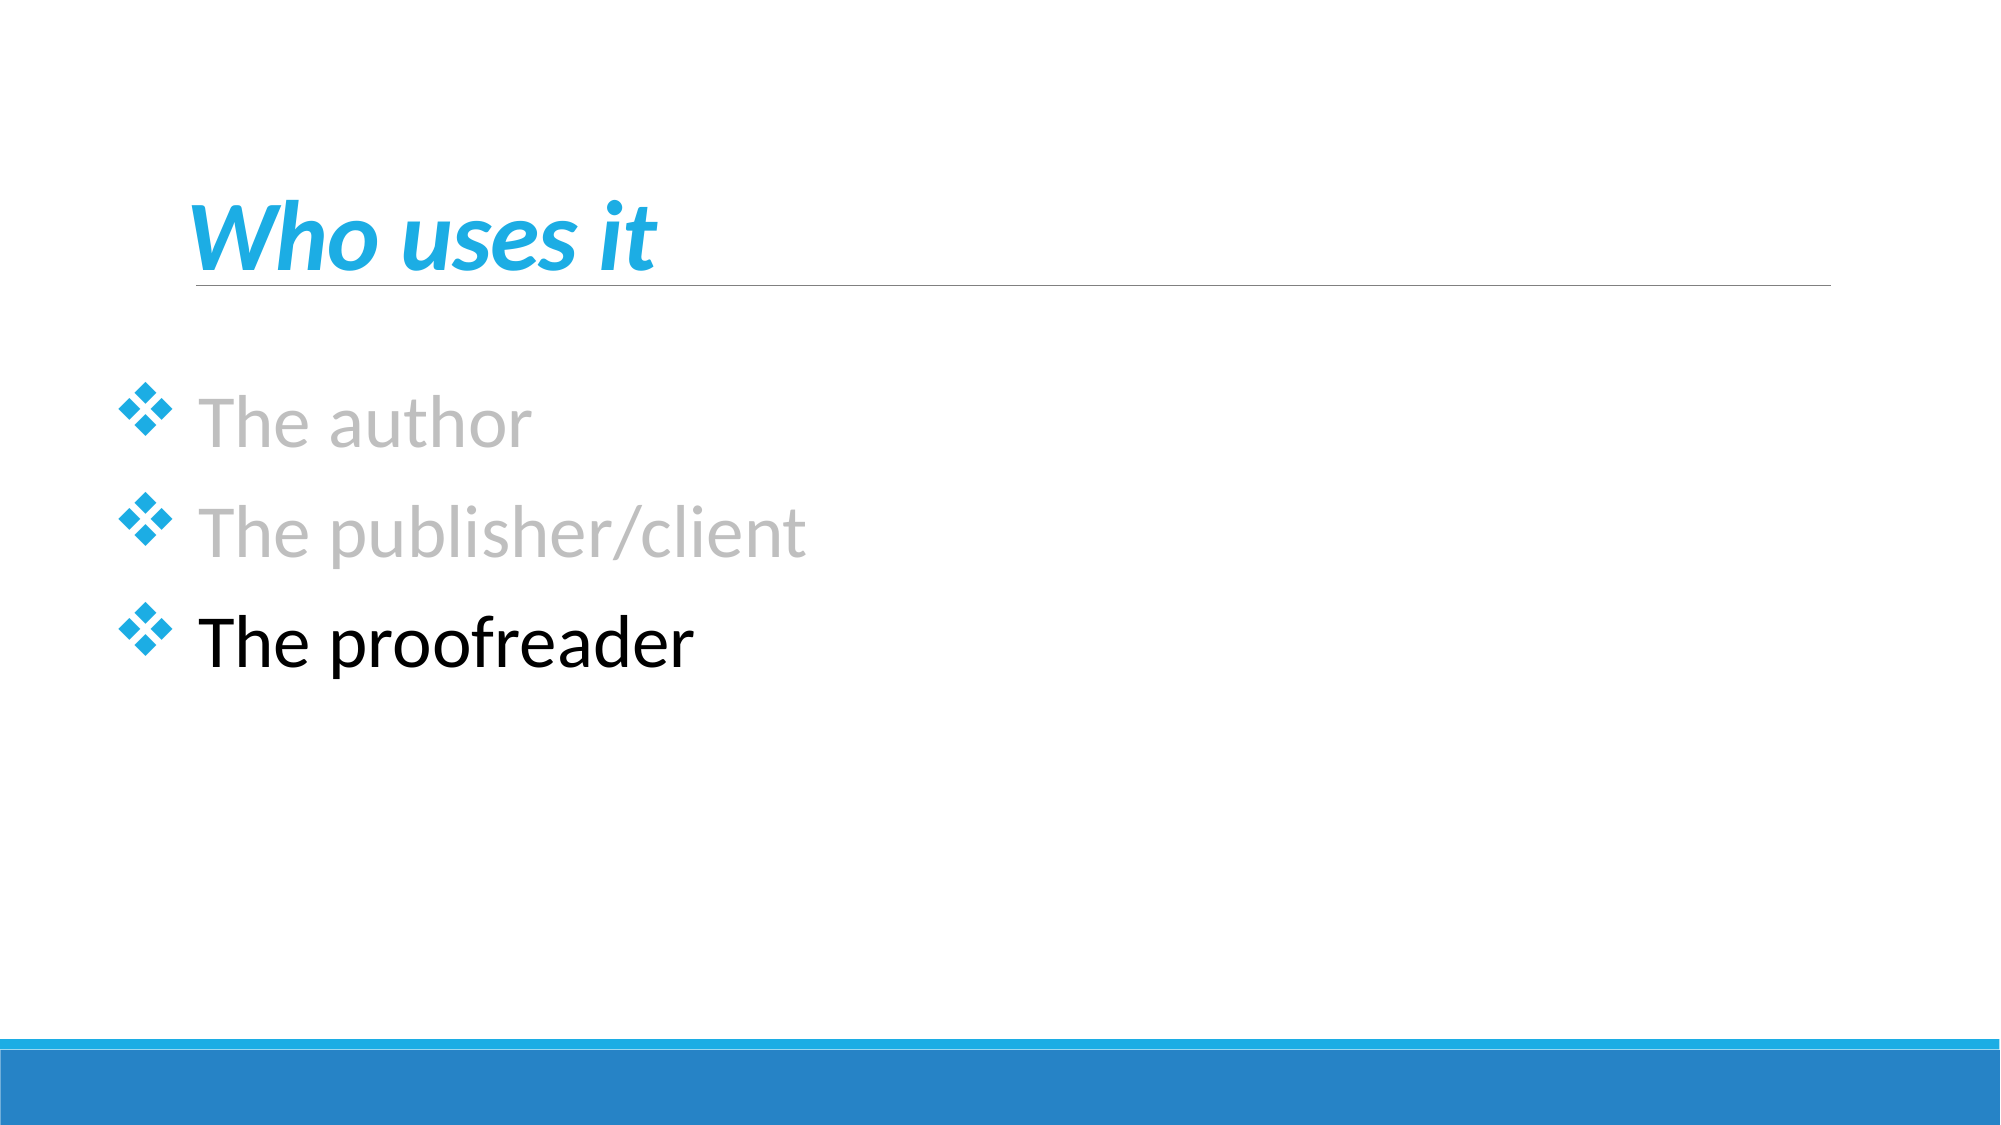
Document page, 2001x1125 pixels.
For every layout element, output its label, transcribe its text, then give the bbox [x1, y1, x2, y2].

list The author The publisher/client The proofreader [112, 375, 1935, 1021]
title Who uses it [171, 85, 1584, 299]
